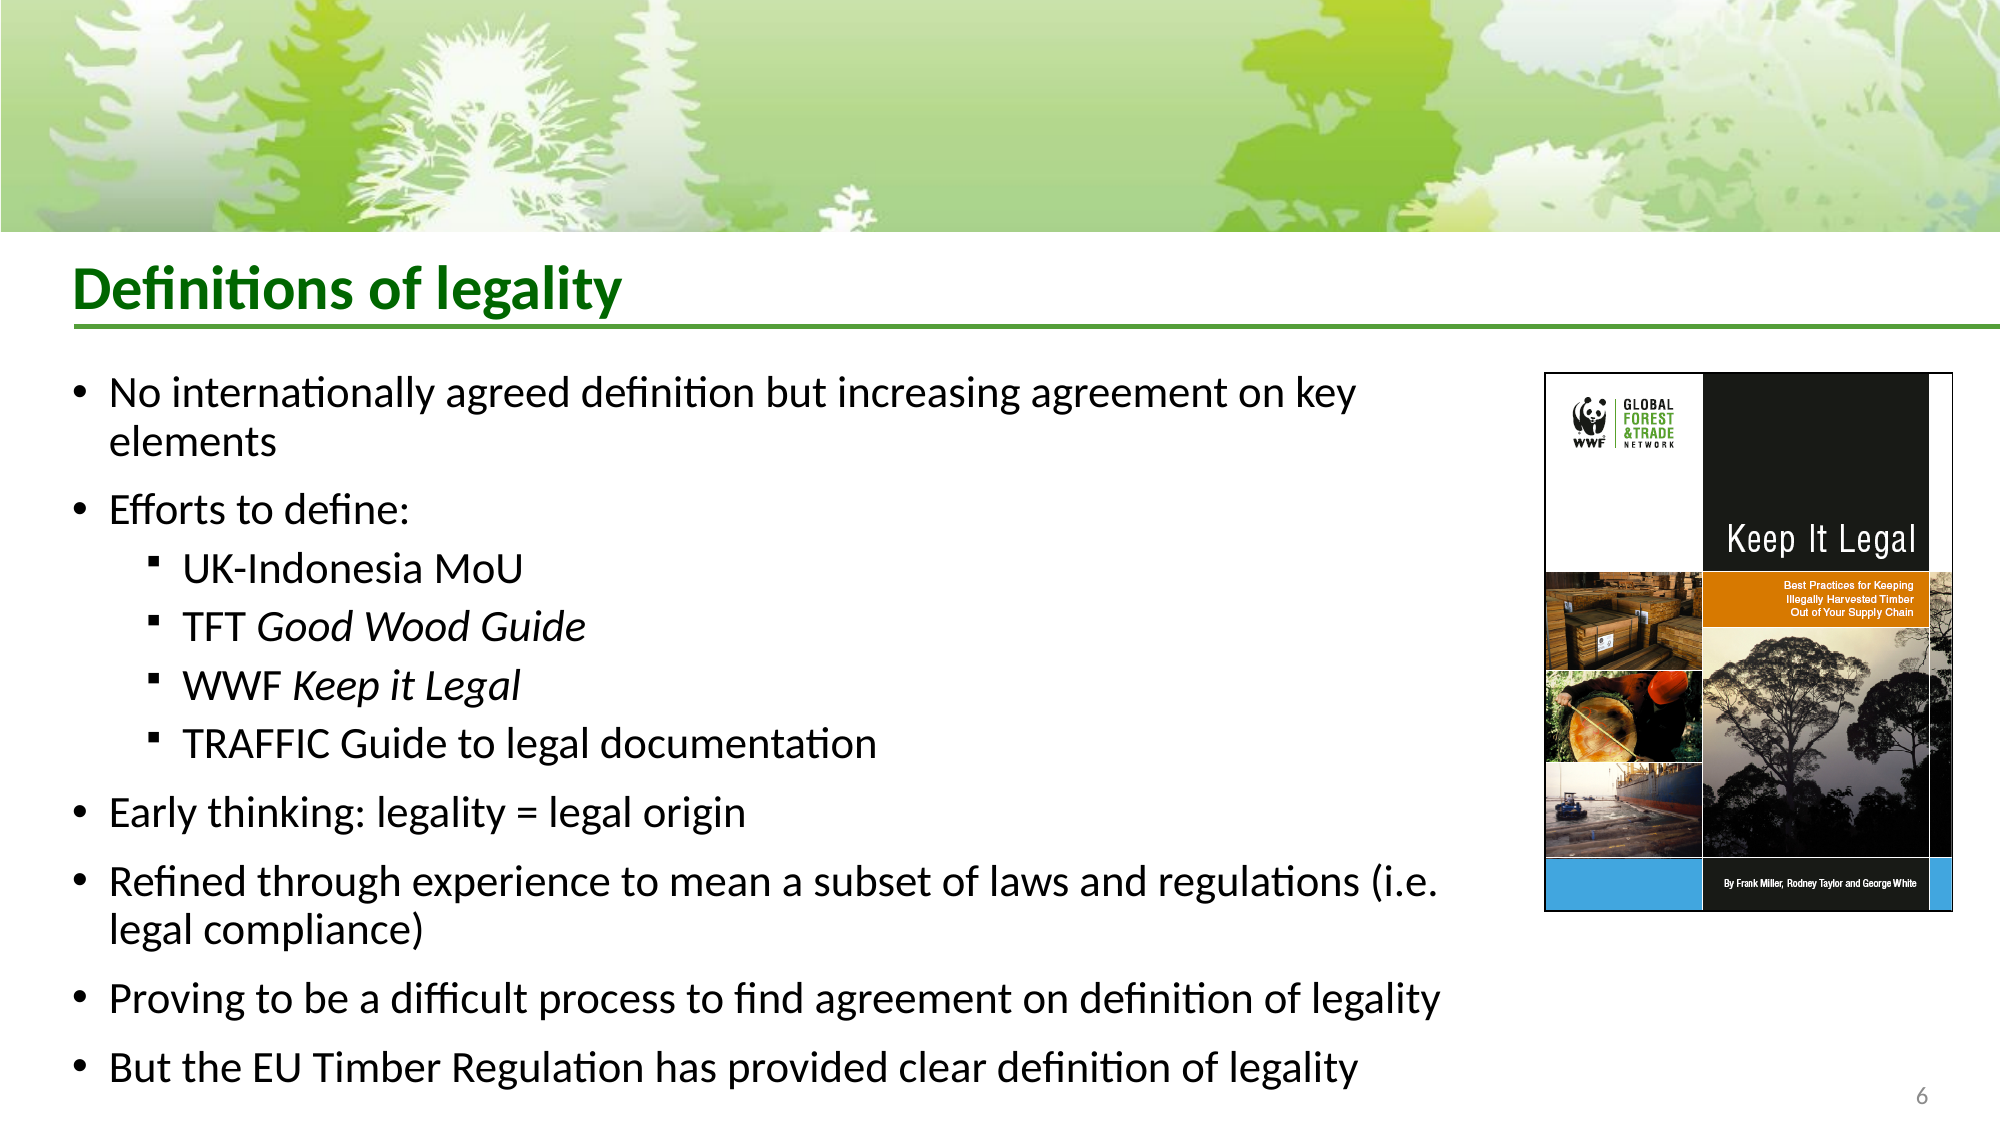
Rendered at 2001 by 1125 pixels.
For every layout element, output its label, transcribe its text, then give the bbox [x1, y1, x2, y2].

slide_number 6 [1493, 1065, 1944, 1125]
title Definitions of legality [57, 195, 1408, 361]
list No internationally agreed definition but increasing agreement on key elements Efforts to define: UK-Indonesia MoU TFT Good Wood Guide WWF Keep it Legal TRAFFIC Guide to legal documentation Early thinking: legality = legal origin Refined through experience to mean a subset of laws and regulations (i.e. legal compliance) Proving to be a difficult process to find agreement on definition of legality But the EU Timber Regulation has provided clear definition of legality [57, 361, 1520, 1104]
picture [0, 0, 2000, 232]
picture [1545, 373, 1952, 911]
